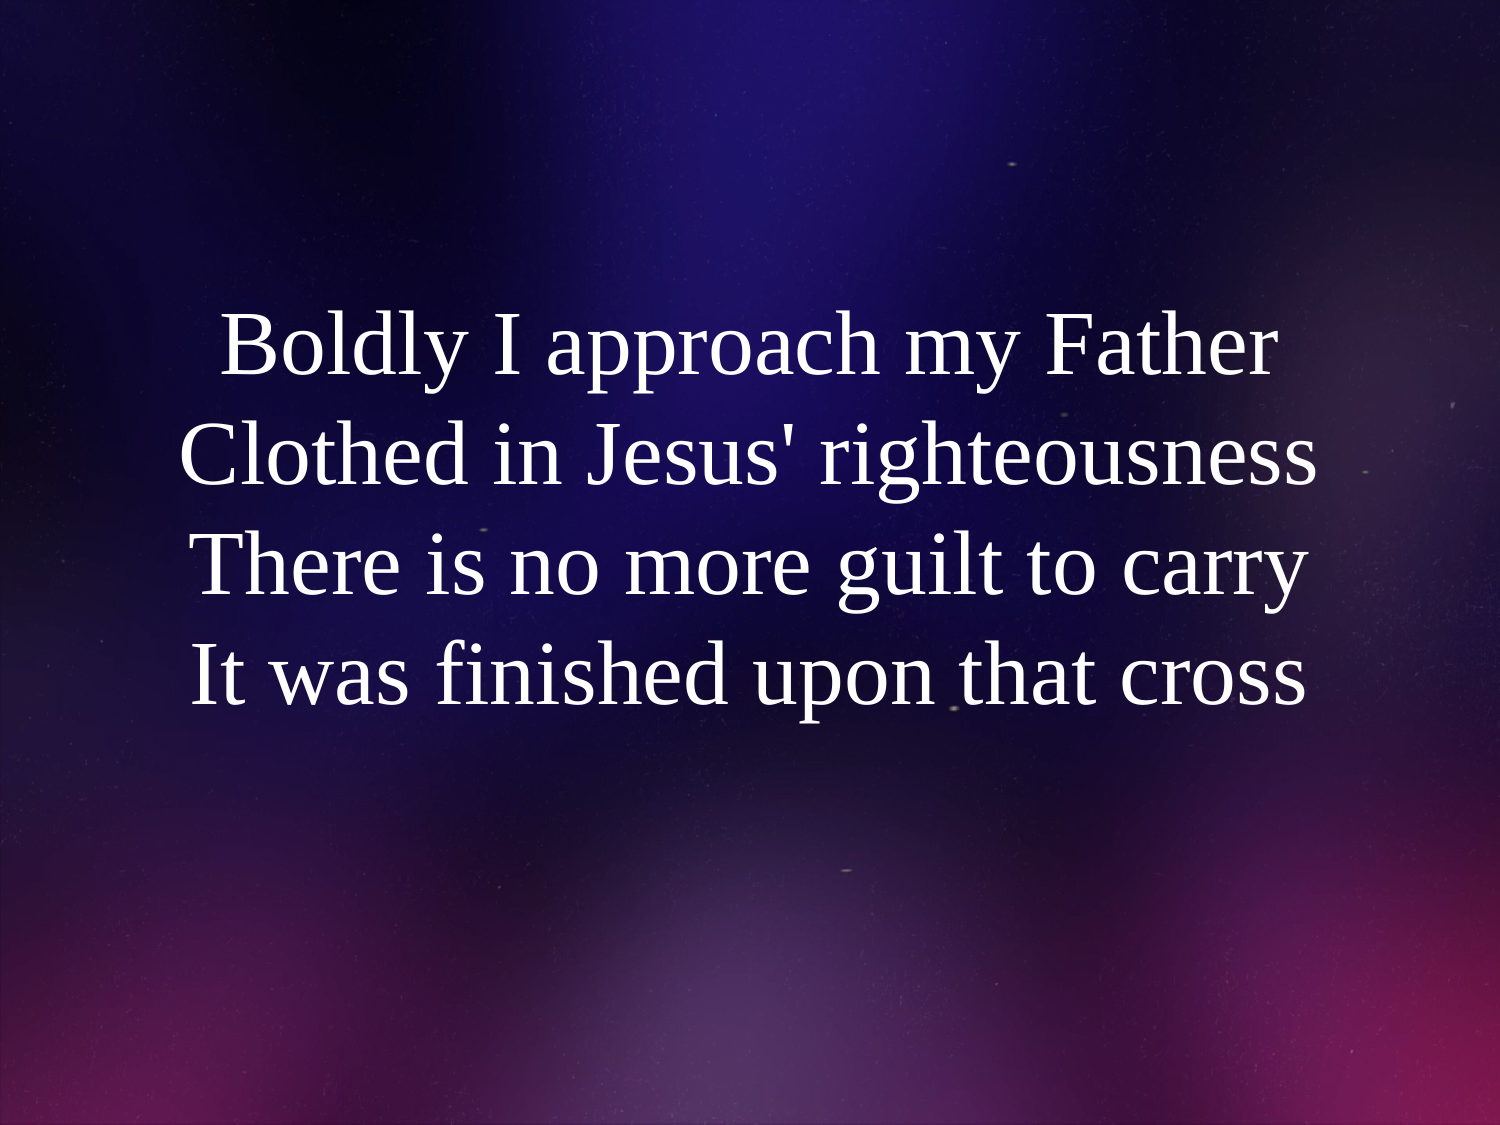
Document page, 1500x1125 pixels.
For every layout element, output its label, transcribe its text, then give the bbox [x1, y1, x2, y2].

title Boldly I approach my Father Clothed in Jesus' righteousness There is no more guilt to carry It was finished upon that cross [112, 408, 1388, 597]
picture [0, 0, 1500, 1125]
